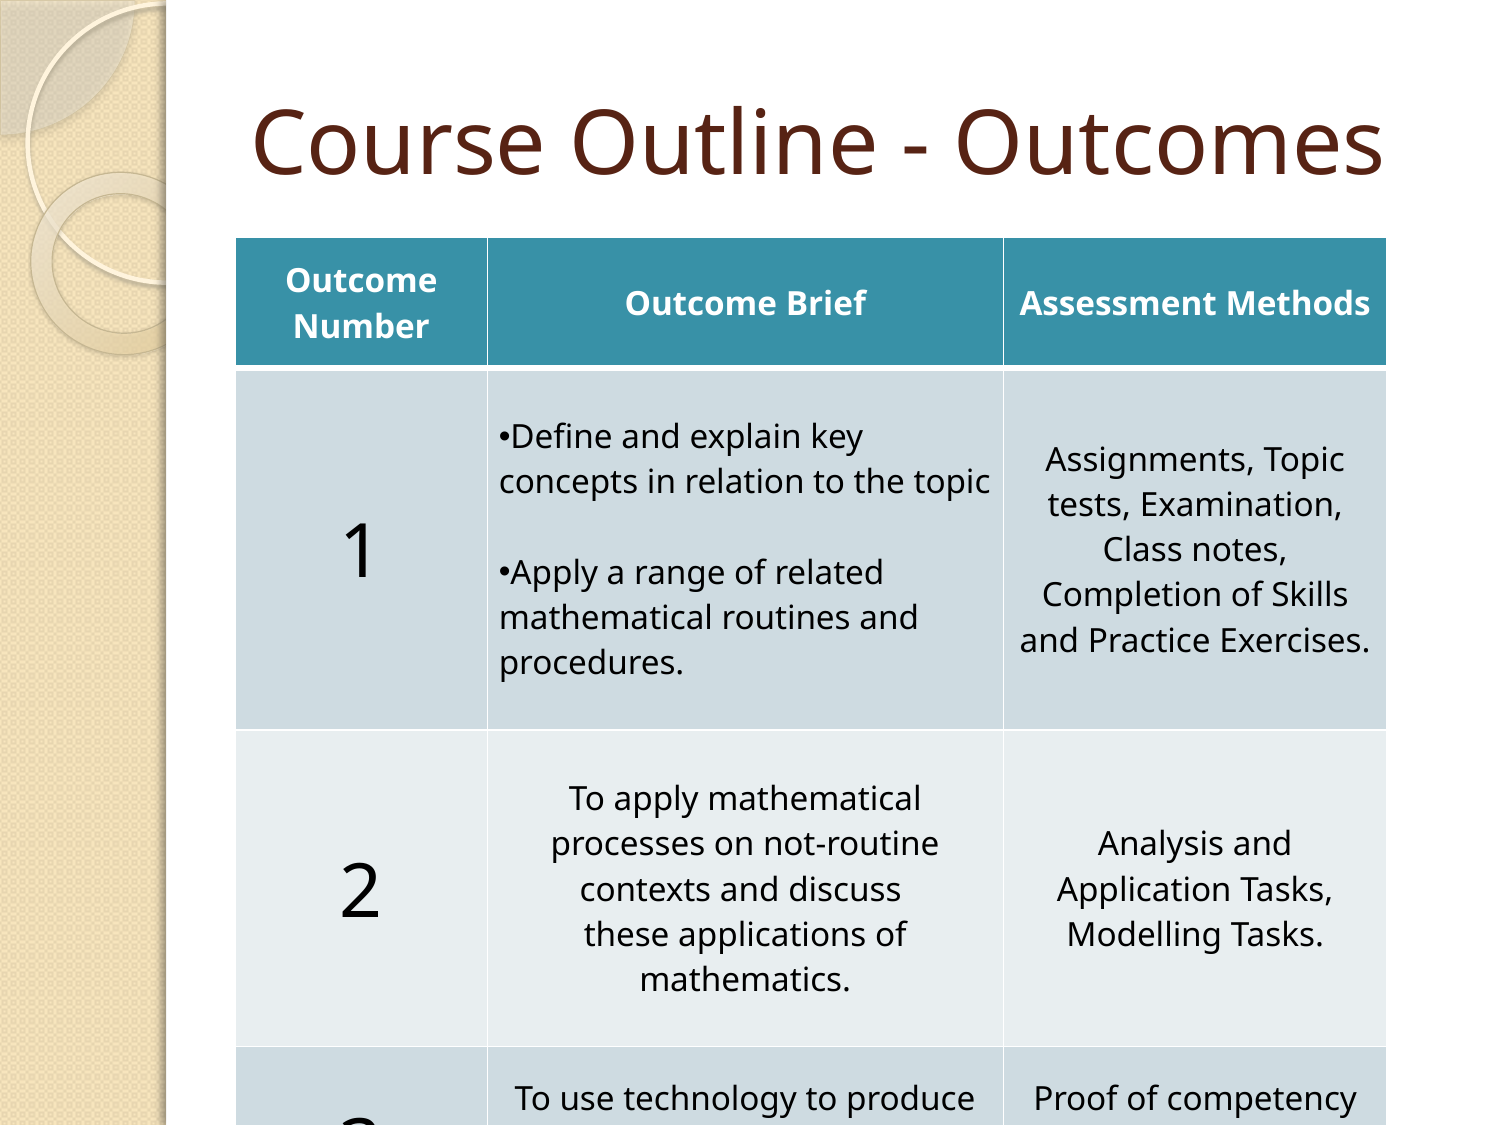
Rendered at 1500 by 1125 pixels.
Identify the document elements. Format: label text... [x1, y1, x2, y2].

table_cell Assignments, Topic tests, Examination, Class notes, Completion of Skills and Practice Exercises. [1004, 371, 1386, 729]
table_header Outcome Brief [488, 238, 1003, 365]
table_cell 3 [236, 1047, 487, 1125]
table_header Assessment Methods [1004, 238, 1386, 365]
table_cell Analysis and Application Tasks, Modelling Tasks. [1004, 731, 1386, 1046]
table_cell To apply mathematical processes on not-routine contexts and discuss these applications of mathematics. [488, 731, 1003, 1046]
table_cell To use technology to produce results and analyse tasks in a variety of applications. [488, 1047, 1003, 1125]
table_cell 2 [236, 731, 487, 1046]
table_header Outcome Number [236, 238, 487, 365]
table_cell Proof of competency in the use of a Graphic Calculator. [1004, 1047, 1386, 1125]
table_cell 1 [236, 371, 487, 729]
title Course Outline - Outcomes [235, 45, 1466, 233]
table_cell Define and explain key concepts in relation to the topic Apply a range of related mathematical routines and procedures. [488, 371, 1003, 729]
